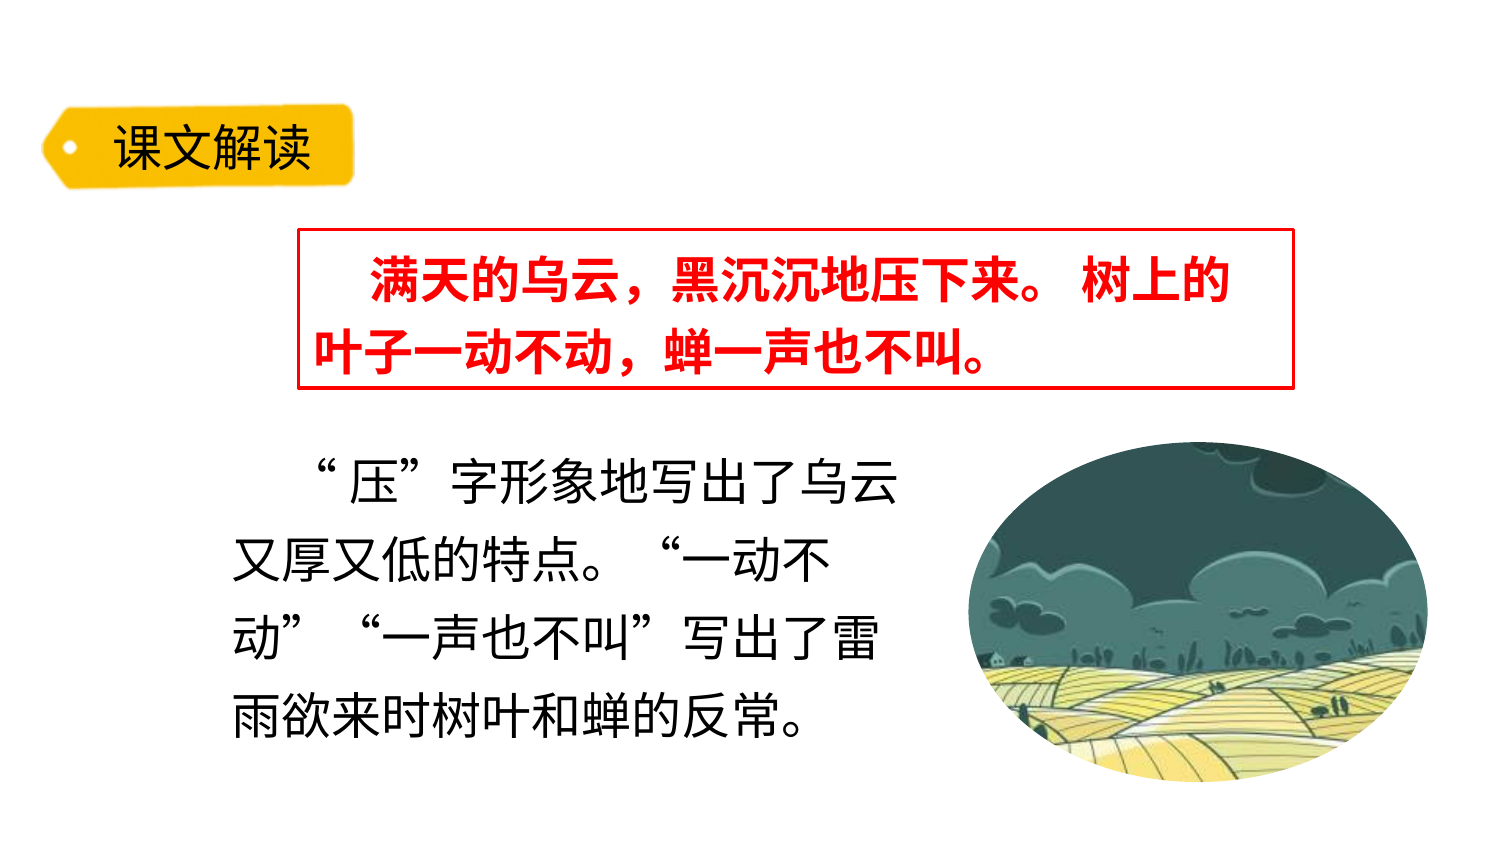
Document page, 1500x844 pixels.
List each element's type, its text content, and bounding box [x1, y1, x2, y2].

picture [27, 98, 366, 194]
text_box “压”字形象地写出了乌云又厚又低的特点。“一动不动”“一声也不叫”写出了雷雨欲来时树叶和蝉的反常。 [216, 425, 918, 752]
text_box 满天的乌云，黑沉沉地压下来。 树上的叶子一动不动，蝉一声也不叫。 [298, 229, 1294, 388]
picture [968, 441, 1428, 783]
